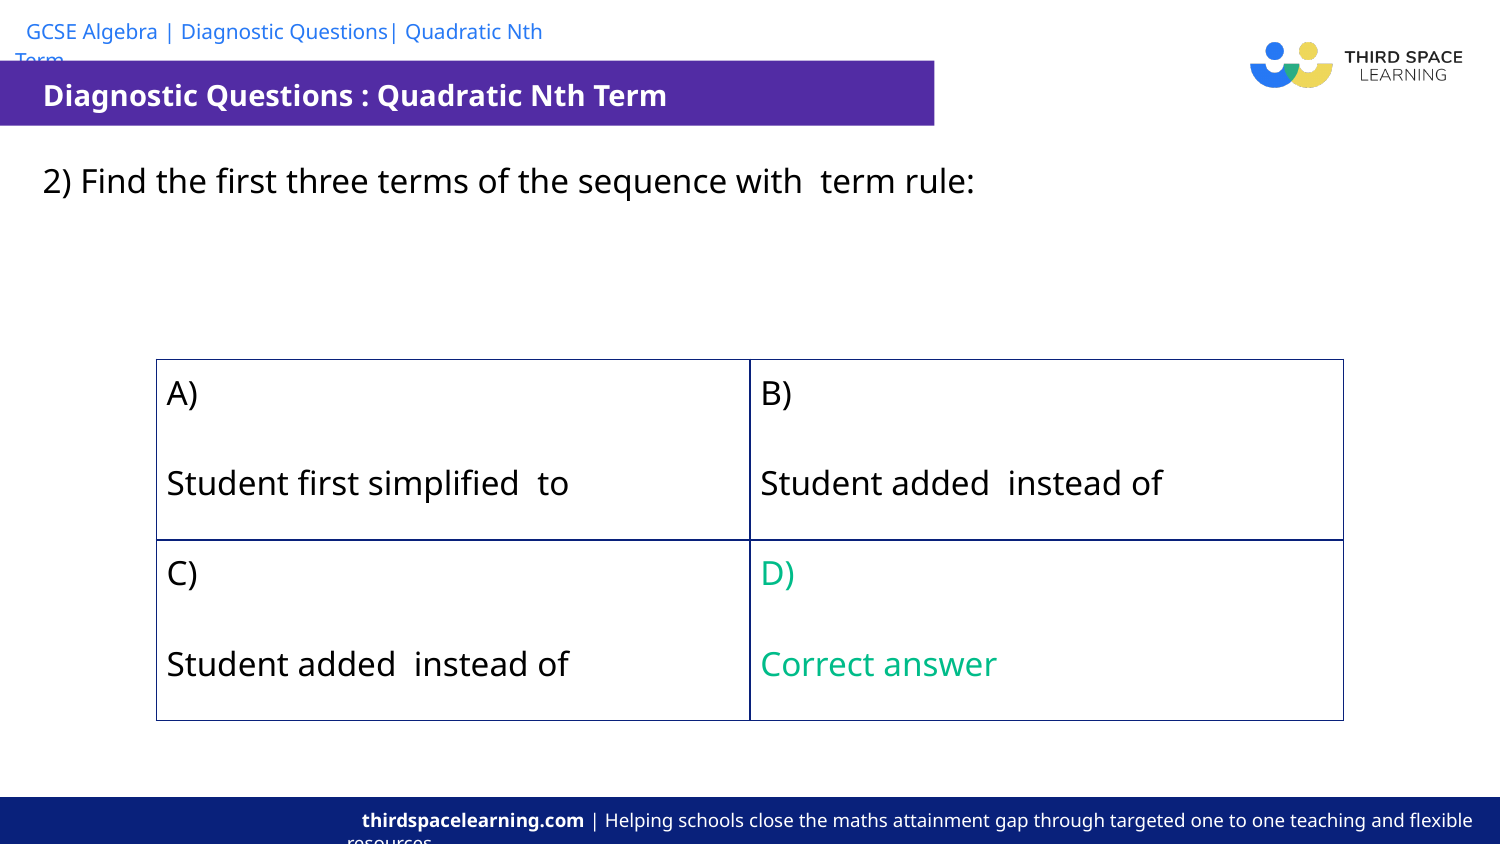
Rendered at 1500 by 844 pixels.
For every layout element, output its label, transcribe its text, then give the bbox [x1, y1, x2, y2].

text_box Diagnostic Questions : Quadratic Nth Term [27, 61, 778, 127]
picture [1250, 33, 1465, 99]
